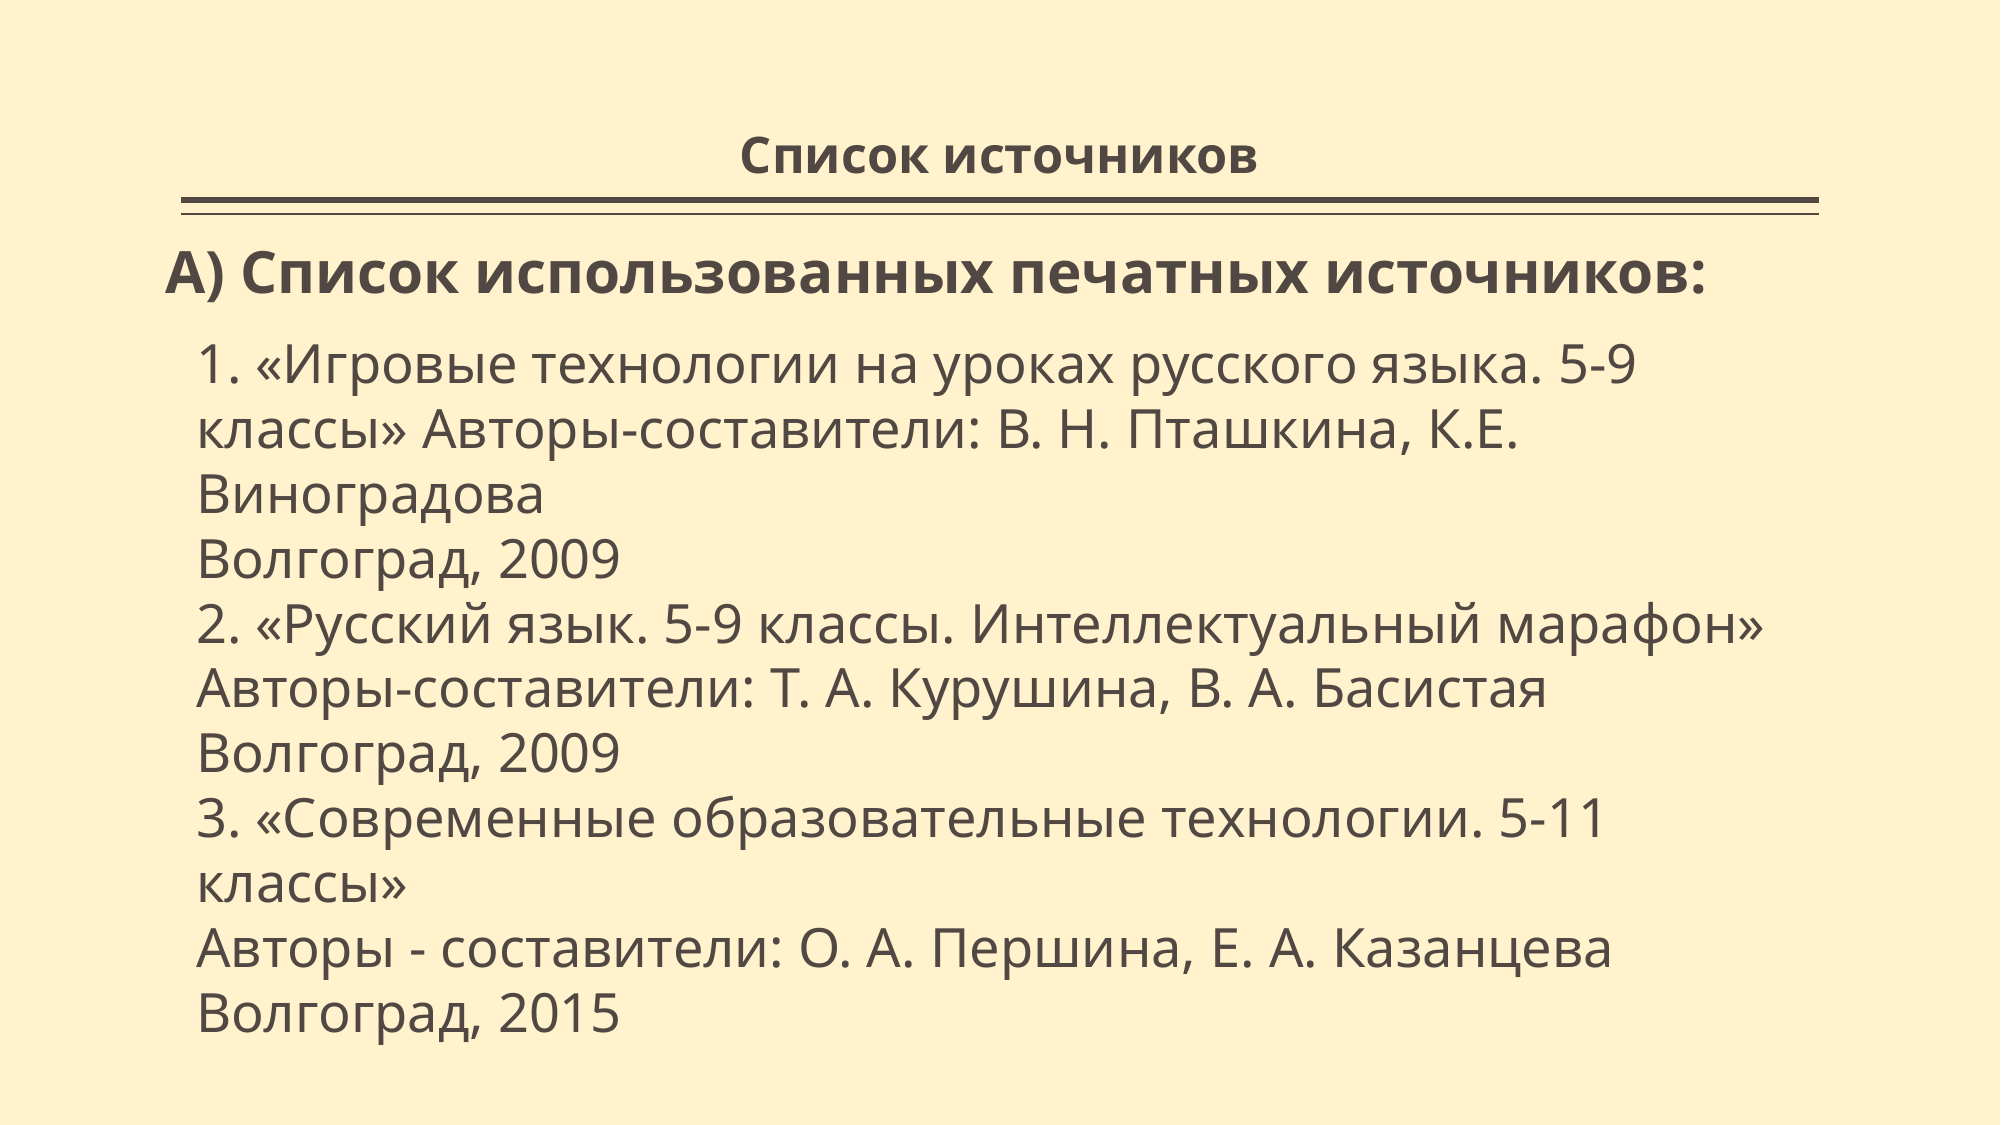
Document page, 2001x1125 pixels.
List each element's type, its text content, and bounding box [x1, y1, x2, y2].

title Список источников [181, 12, 1819, 193]
text_box А) Список использованных печатных источников: [150, 227, 1722, 313]
text_box 1. «Игровые технологии на уроках русского языка. 5-9 классы» Авторы-составители: В. Н. Пташкина, К.Е. Виноградова Волгоград, 2009 2. «Русский язык. 5-9 классы. Интеллектуальный марафон» Авторы-составители: Т. А. Курушина, В. А. Басистая Волгоград, 2009 3. «Современные образовательные технологии. 5-11 классы» Авторы - составители: О. А. Першина, Е. А. Казанцева Волгоград, 2015 [181, 321, 1819, 1125]
